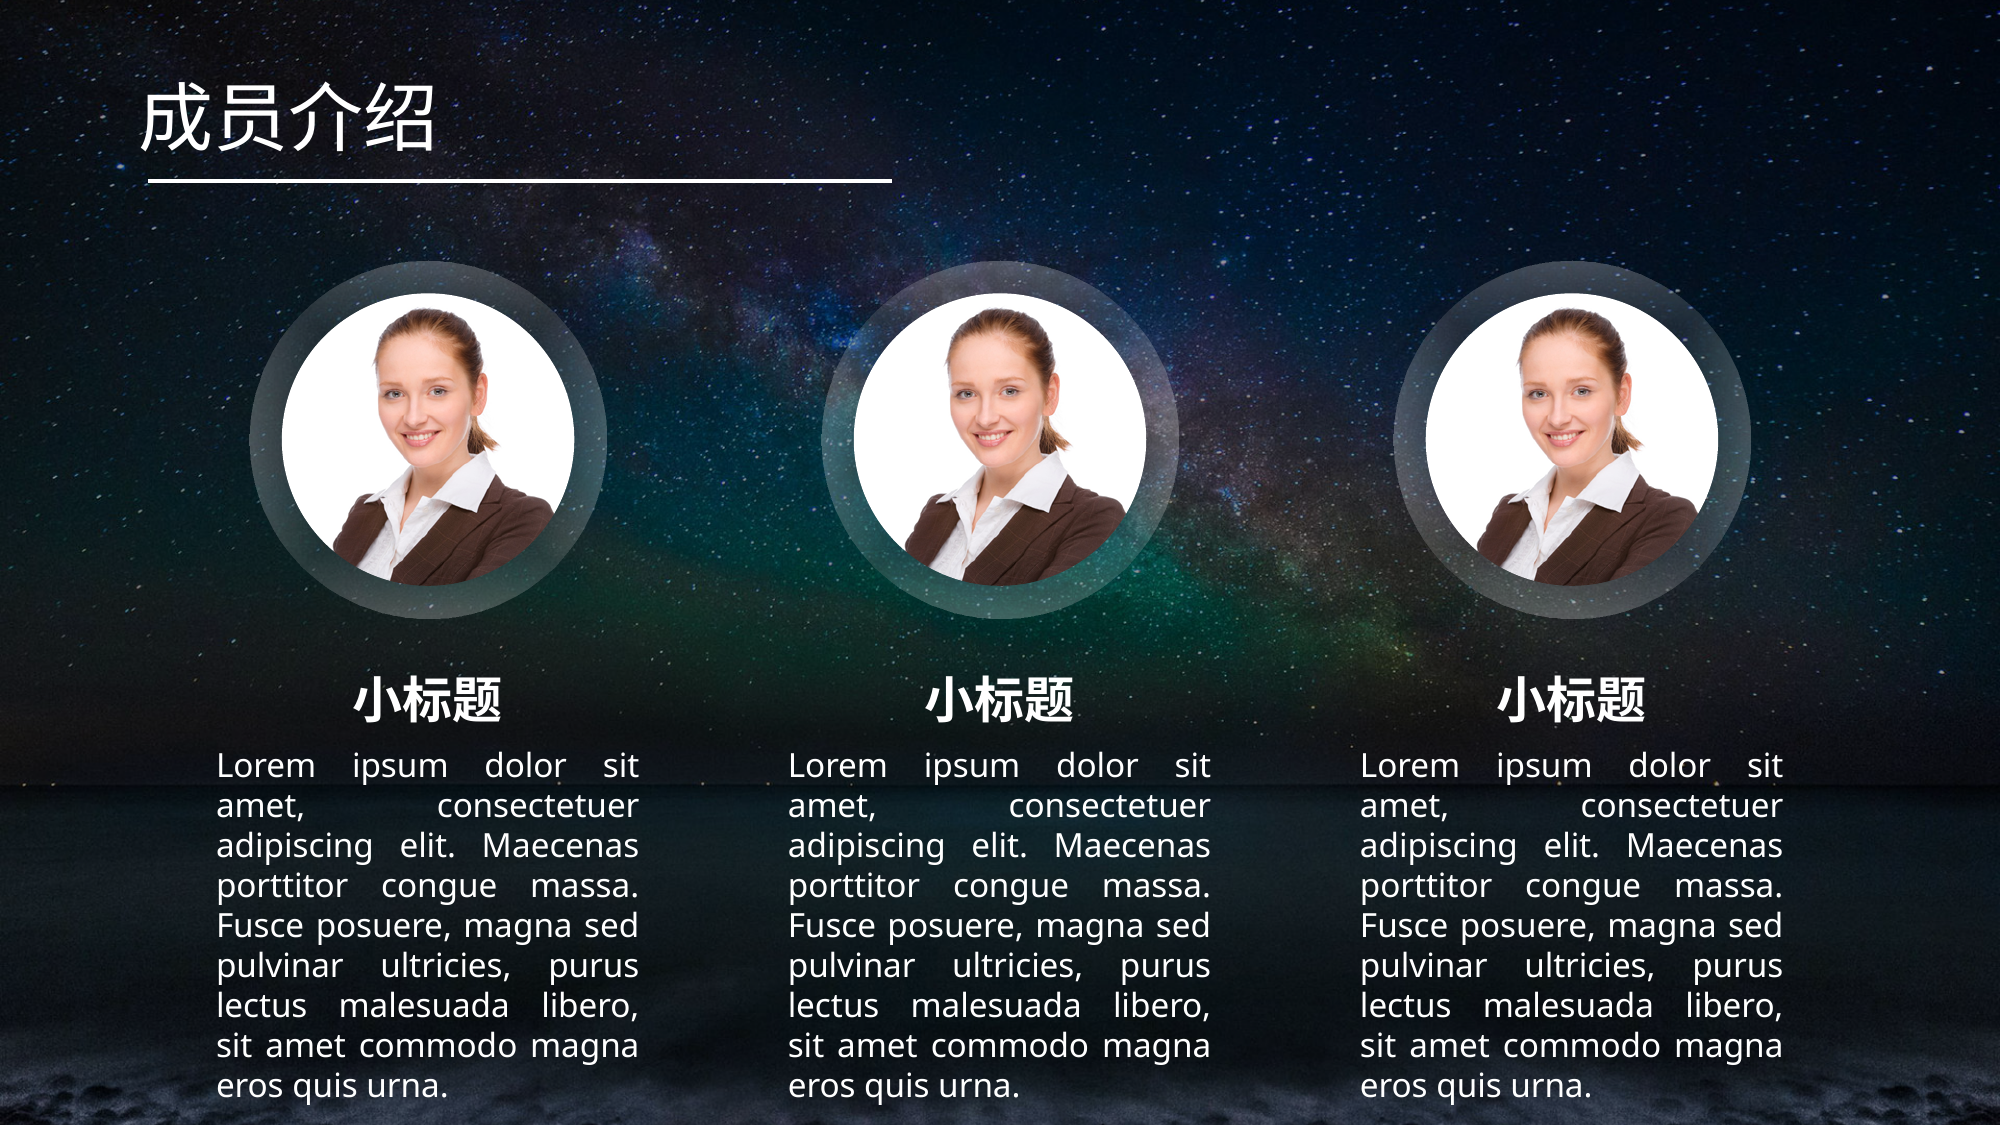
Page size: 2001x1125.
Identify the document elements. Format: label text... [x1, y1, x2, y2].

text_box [1393, 260, 1751, 619]
text_box 成员介绍 [123, 63, 454, 169]
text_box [201, 661, 655, 1076]
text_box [249, 260, 607, 619]
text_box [821, 260, 1179, 619]
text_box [773, 661, 1227, 1076]
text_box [1345, 661, 1799, 1076]
picture [0, 0, 2000, 1125]
